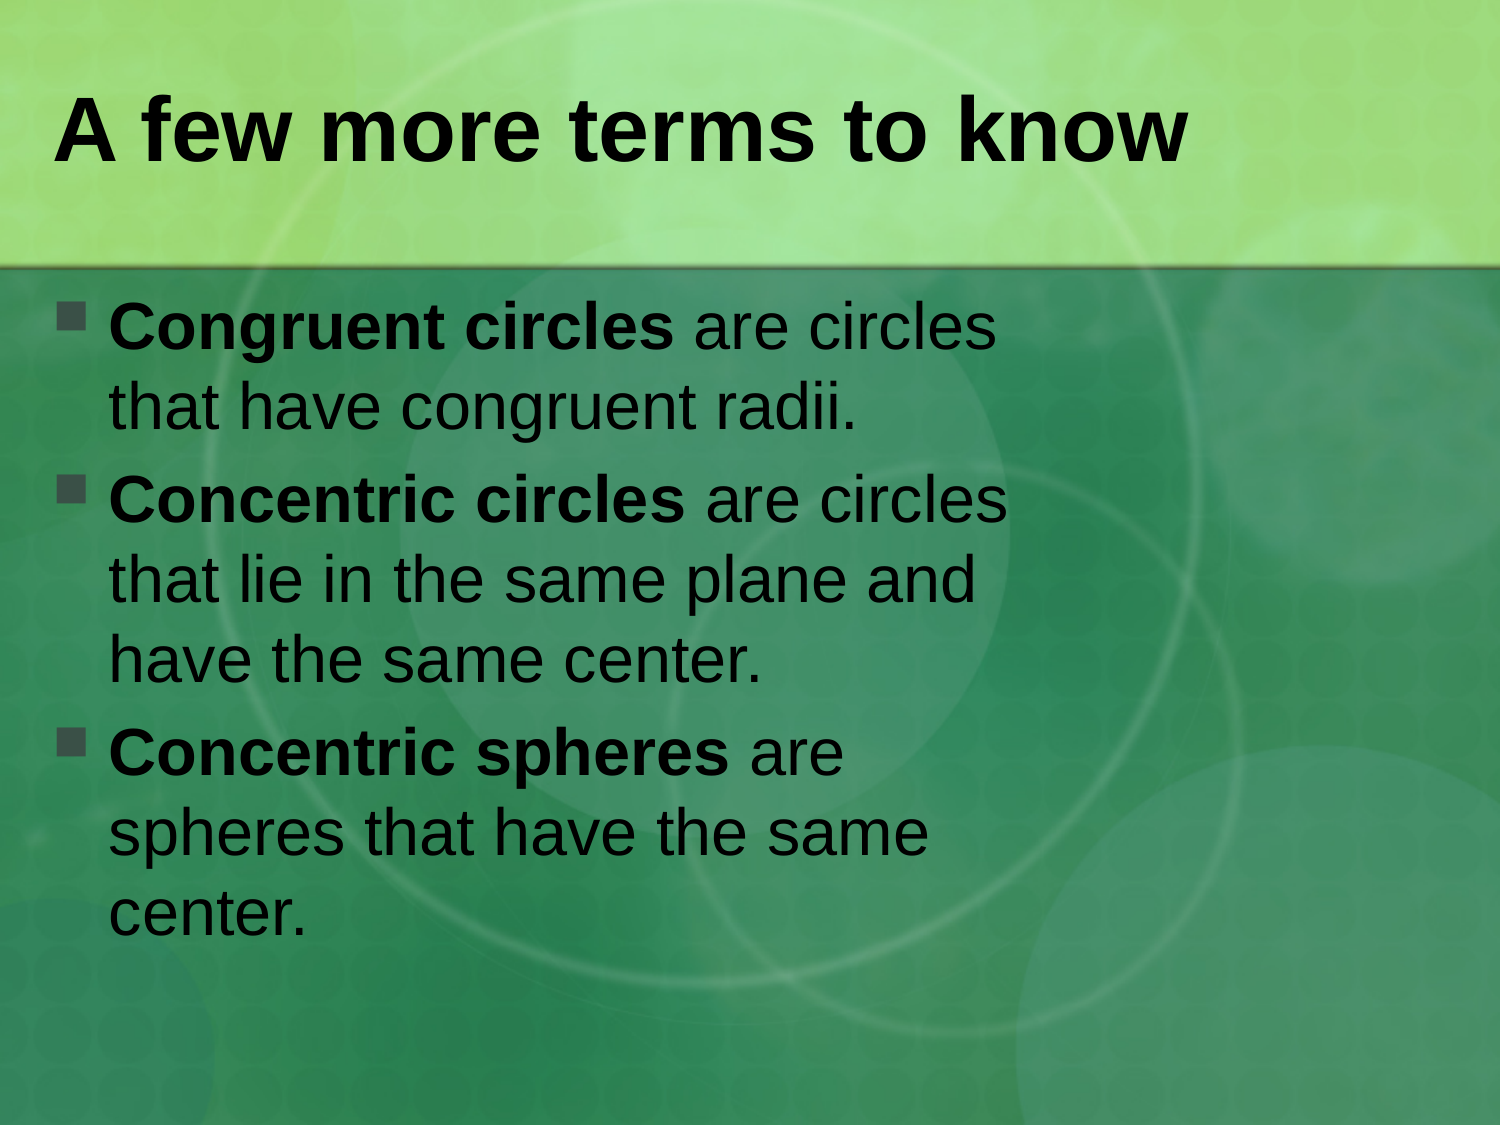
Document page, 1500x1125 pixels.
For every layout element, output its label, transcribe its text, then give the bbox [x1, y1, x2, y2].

title A few more terms to know [37, 24, 1463, 226]
list Congruent circles are circles that have congruent radii. Concentric circles are circles that lie in the same plane and have the same center. Concentric spheres are spheres that have the same center. [37, 274, 1038, 1088]
picture [0, 0, 1500, 1125]
